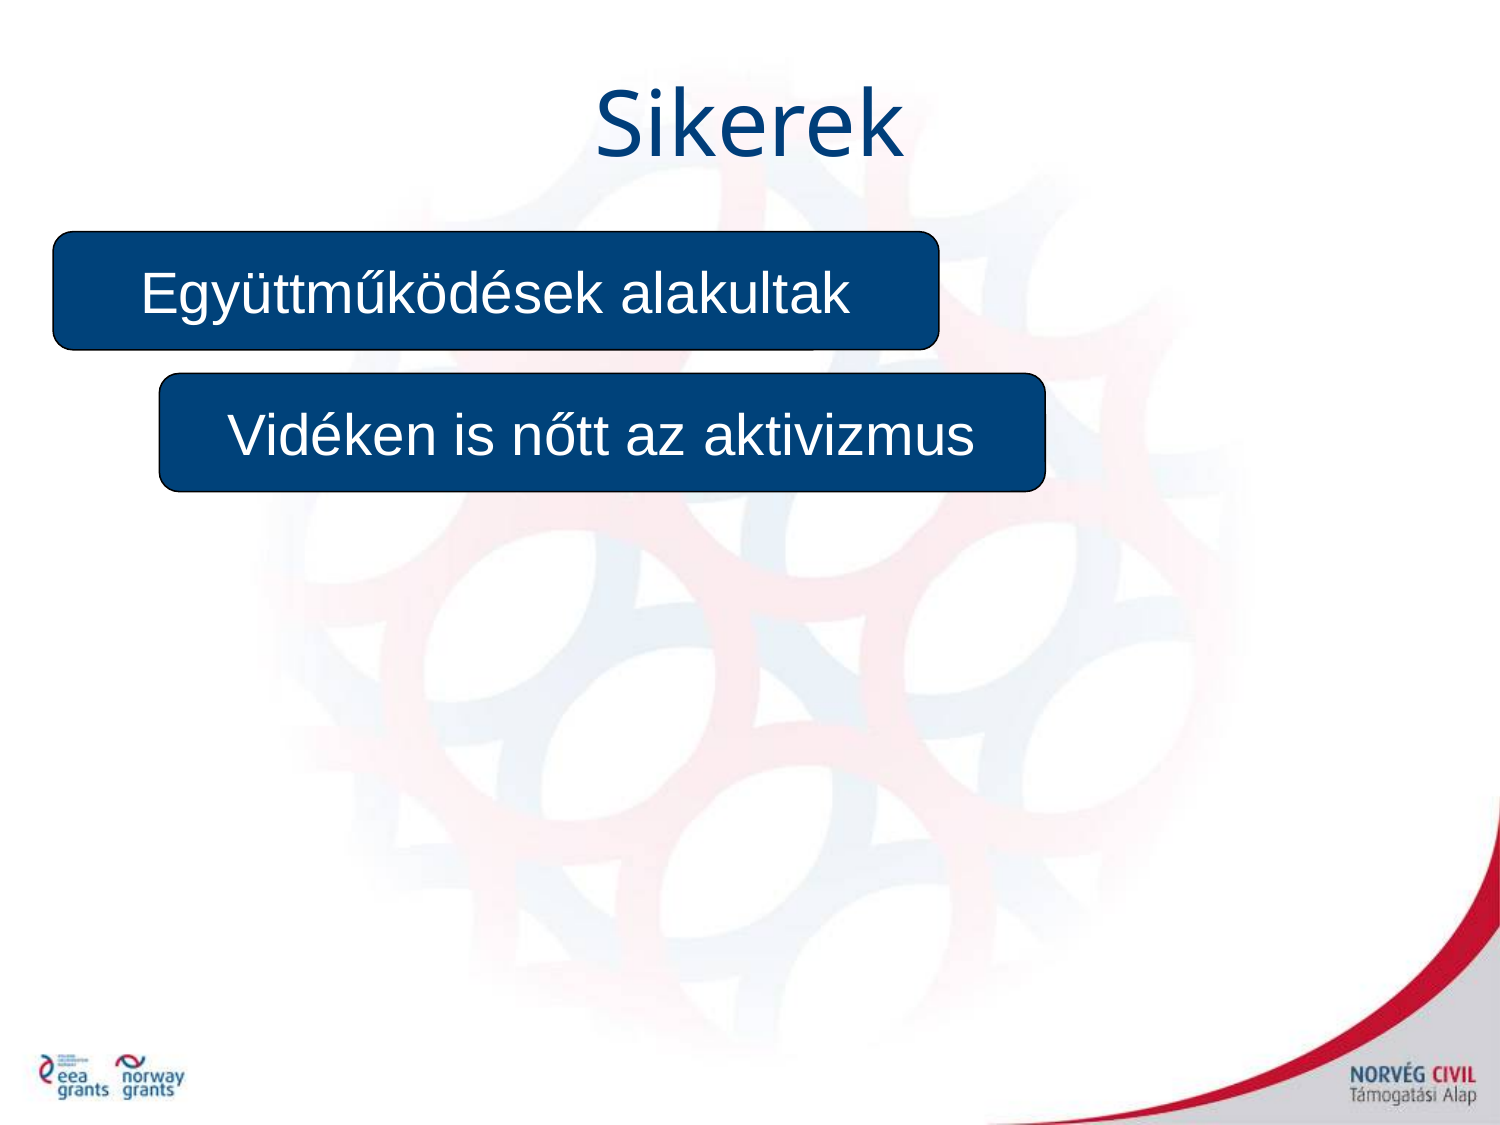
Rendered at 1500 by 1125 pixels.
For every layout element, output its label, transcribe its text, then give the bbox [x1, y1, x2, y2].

text_box Vidéken is nőtt az aktivizmus [159, 373, 1046, 492]
picture [0, 0, 1500, 1125]
text_box Együttműködések alakultak [53, 231, 939, 350]
text_box Sikerek [41, 31, 1459, 209]
